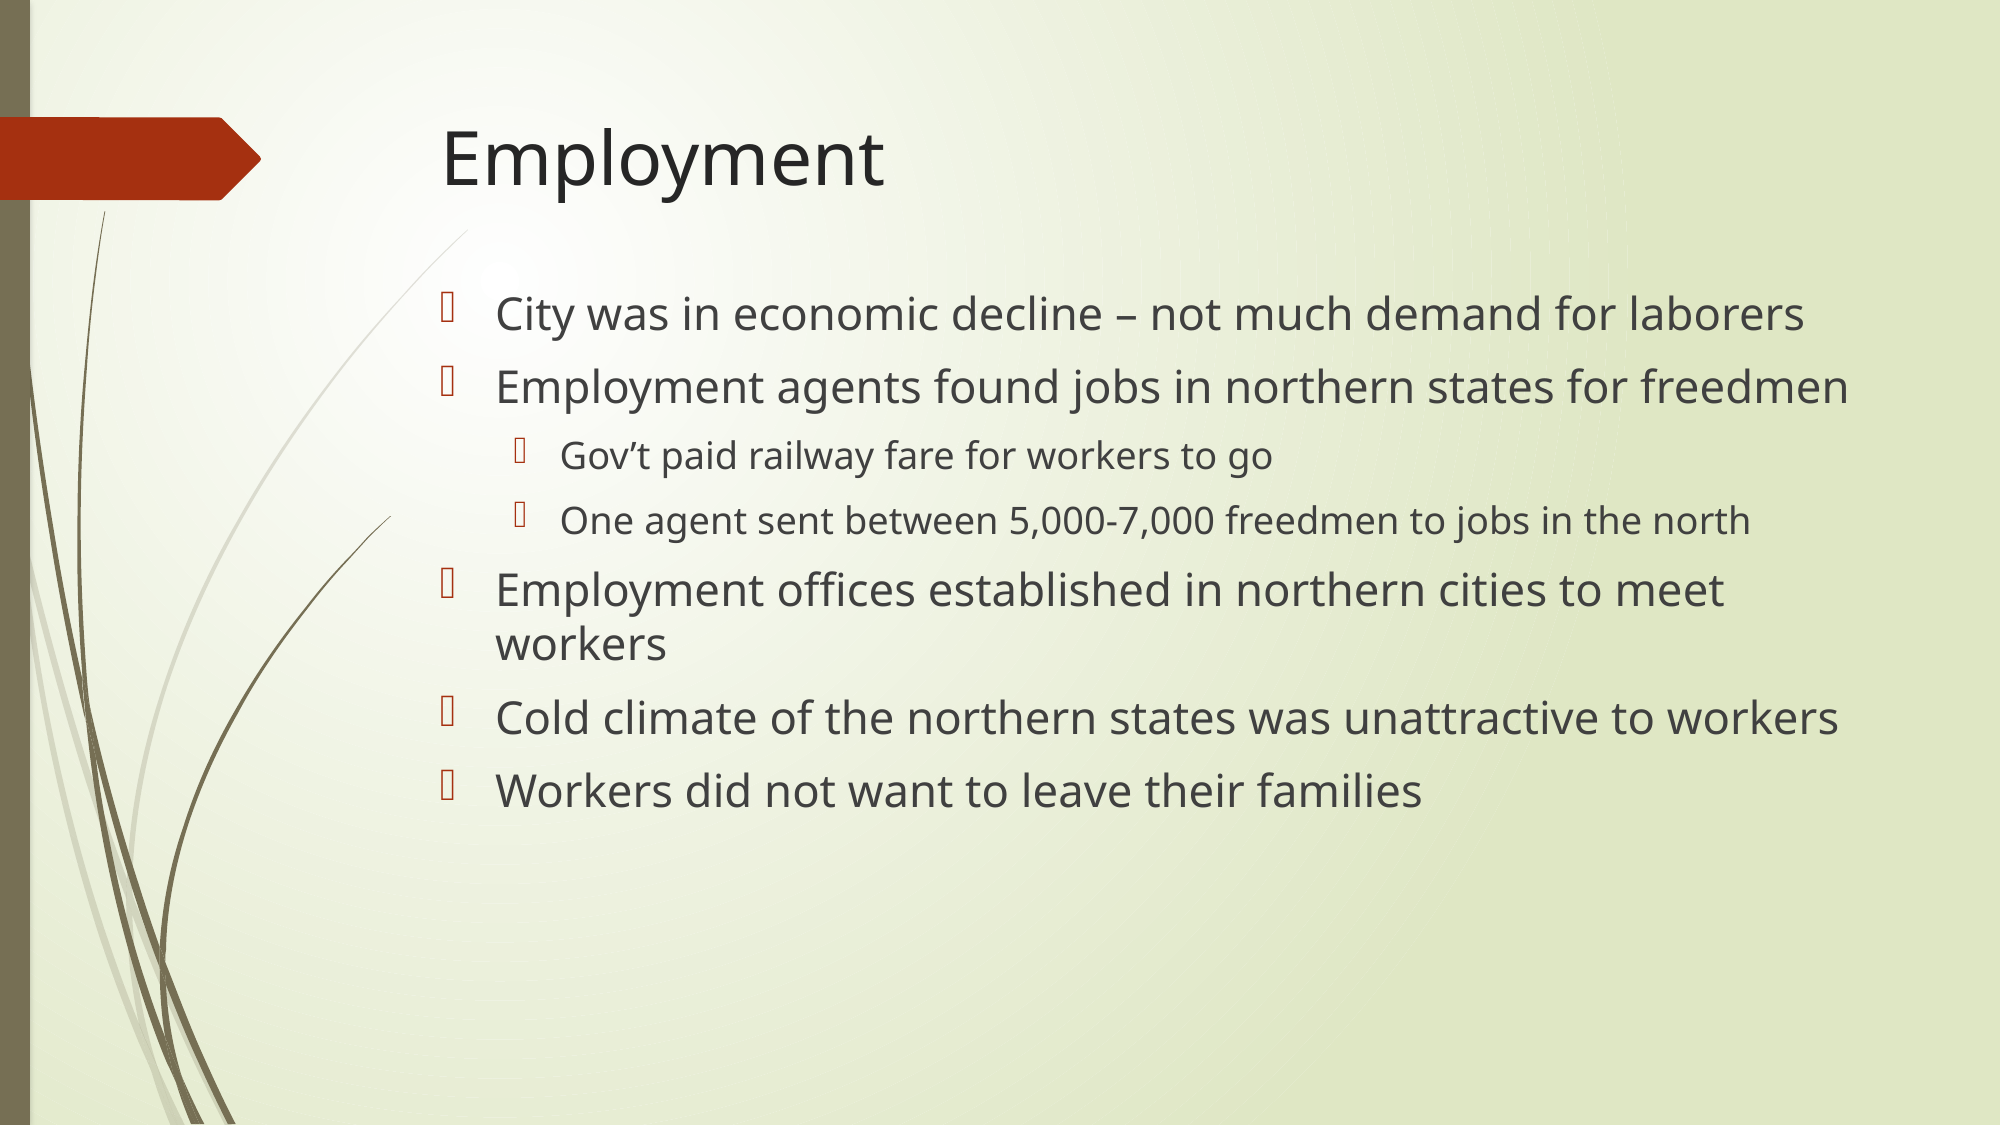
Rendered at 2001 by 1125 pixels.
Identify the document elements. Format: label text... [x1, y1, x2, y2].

list City was in economic decline – not much demand for laborers Employment agents found jobs in northern states for freedmen Gov’t paid railway fare for workers to go One agent sent between 5,000-7,000 freedmen to jobs in the north Employment offices established in northern cities to meet workers Cold climate of the northern states was unattractive to workers Workers did not want to leave their families [424, 277, 1888, 970]
title Employment [425, 102, 1888, 277]
